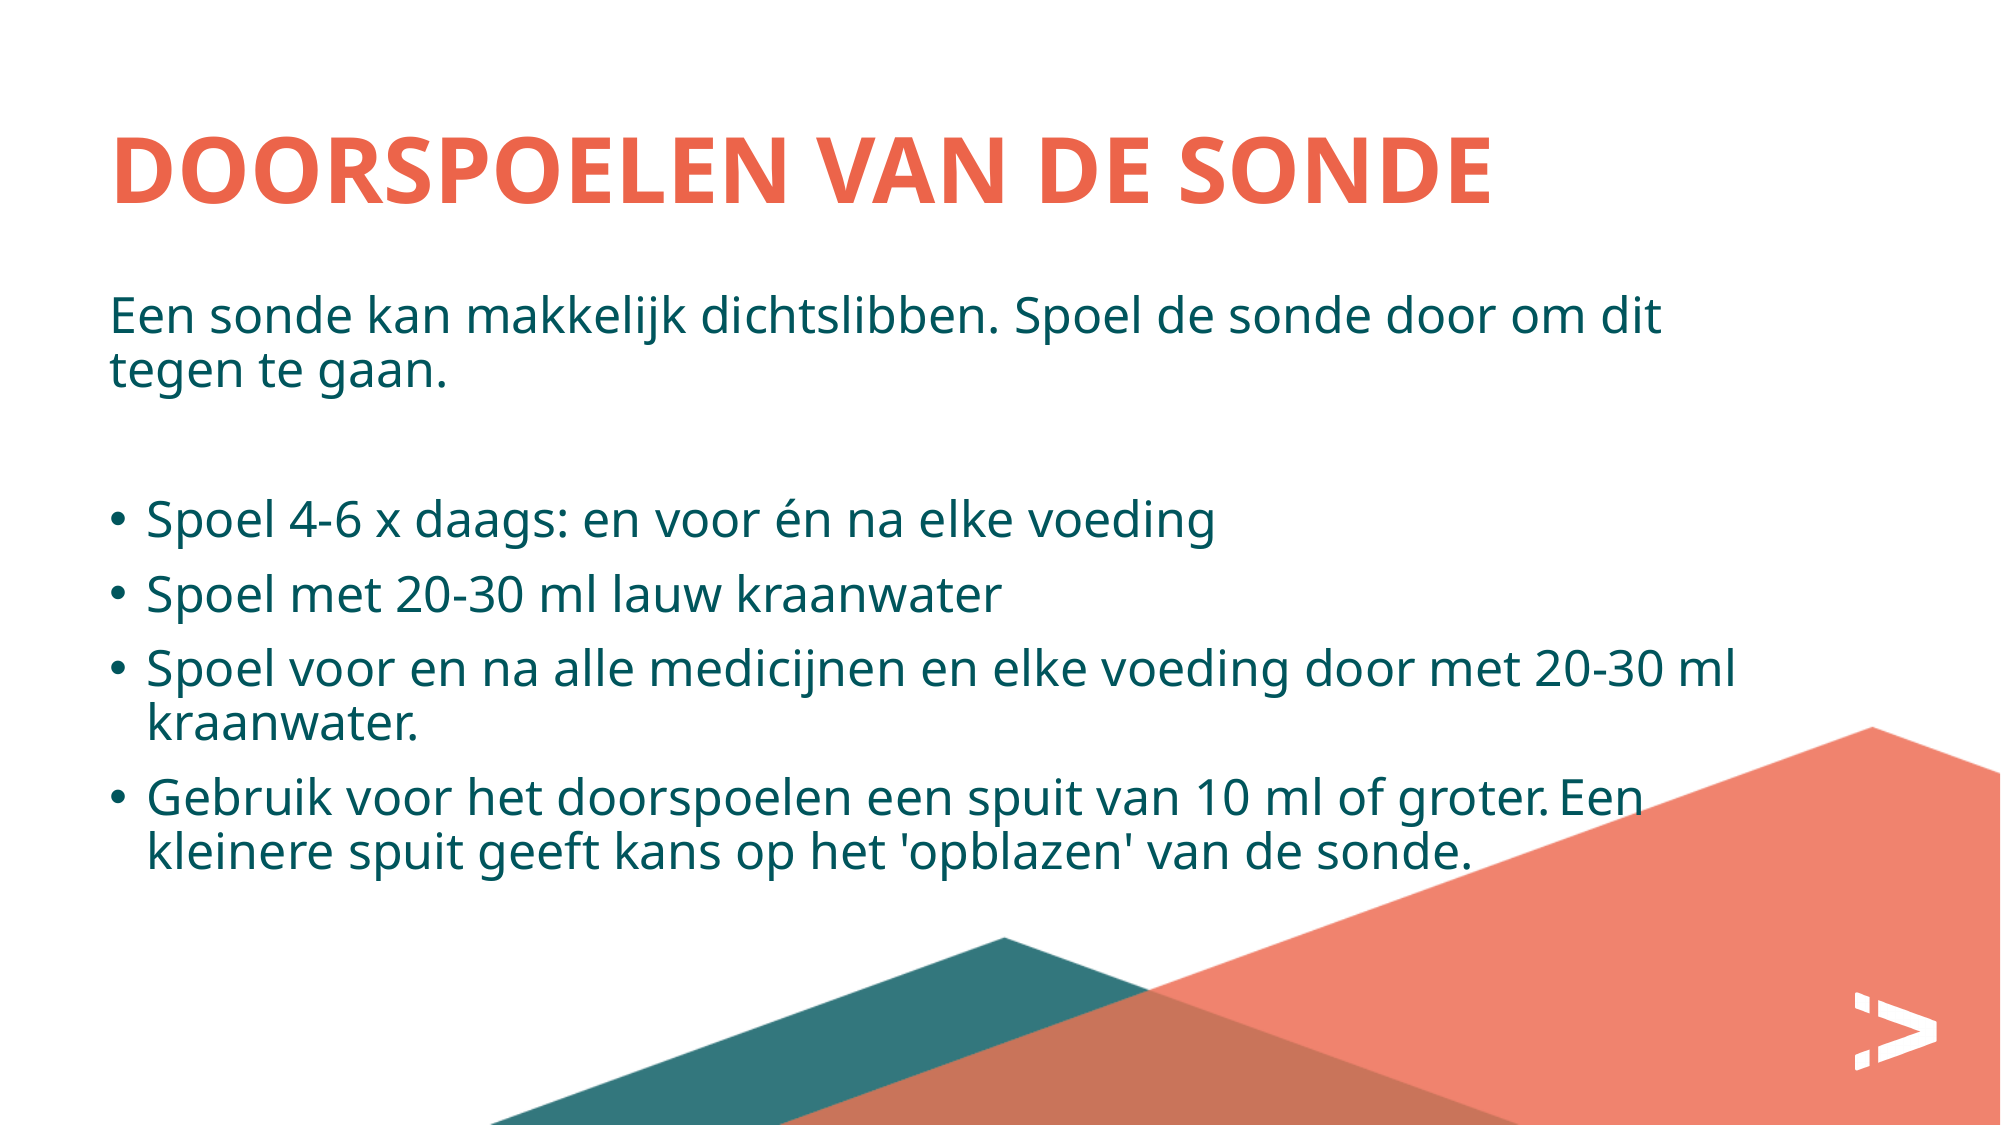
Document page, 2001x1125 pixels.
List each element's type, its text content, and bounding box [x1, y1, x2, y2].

list Een sonde kan makkelijk dichtslibben. Spoel de sonde door om dit tegen te gaan. Spoel 4-6 x daags: en voor én na elke voeding Spoel met 20-30 ml lauw kraanwater Spoel voor en na alle medicijnen en elke voeding door met 20-30 ml kraanwater. Gebruik voor het doorspoelen een spuit van 10 ml of groter. Een kleinere spuit geeft kans op het 'opblazen' van de sonde. [94, 282, 1820, 905]
title DOORSPOELEN VAN DE SONDE [94, 65, 1820, 282]
picture [0, 0, 2001, 1125]
